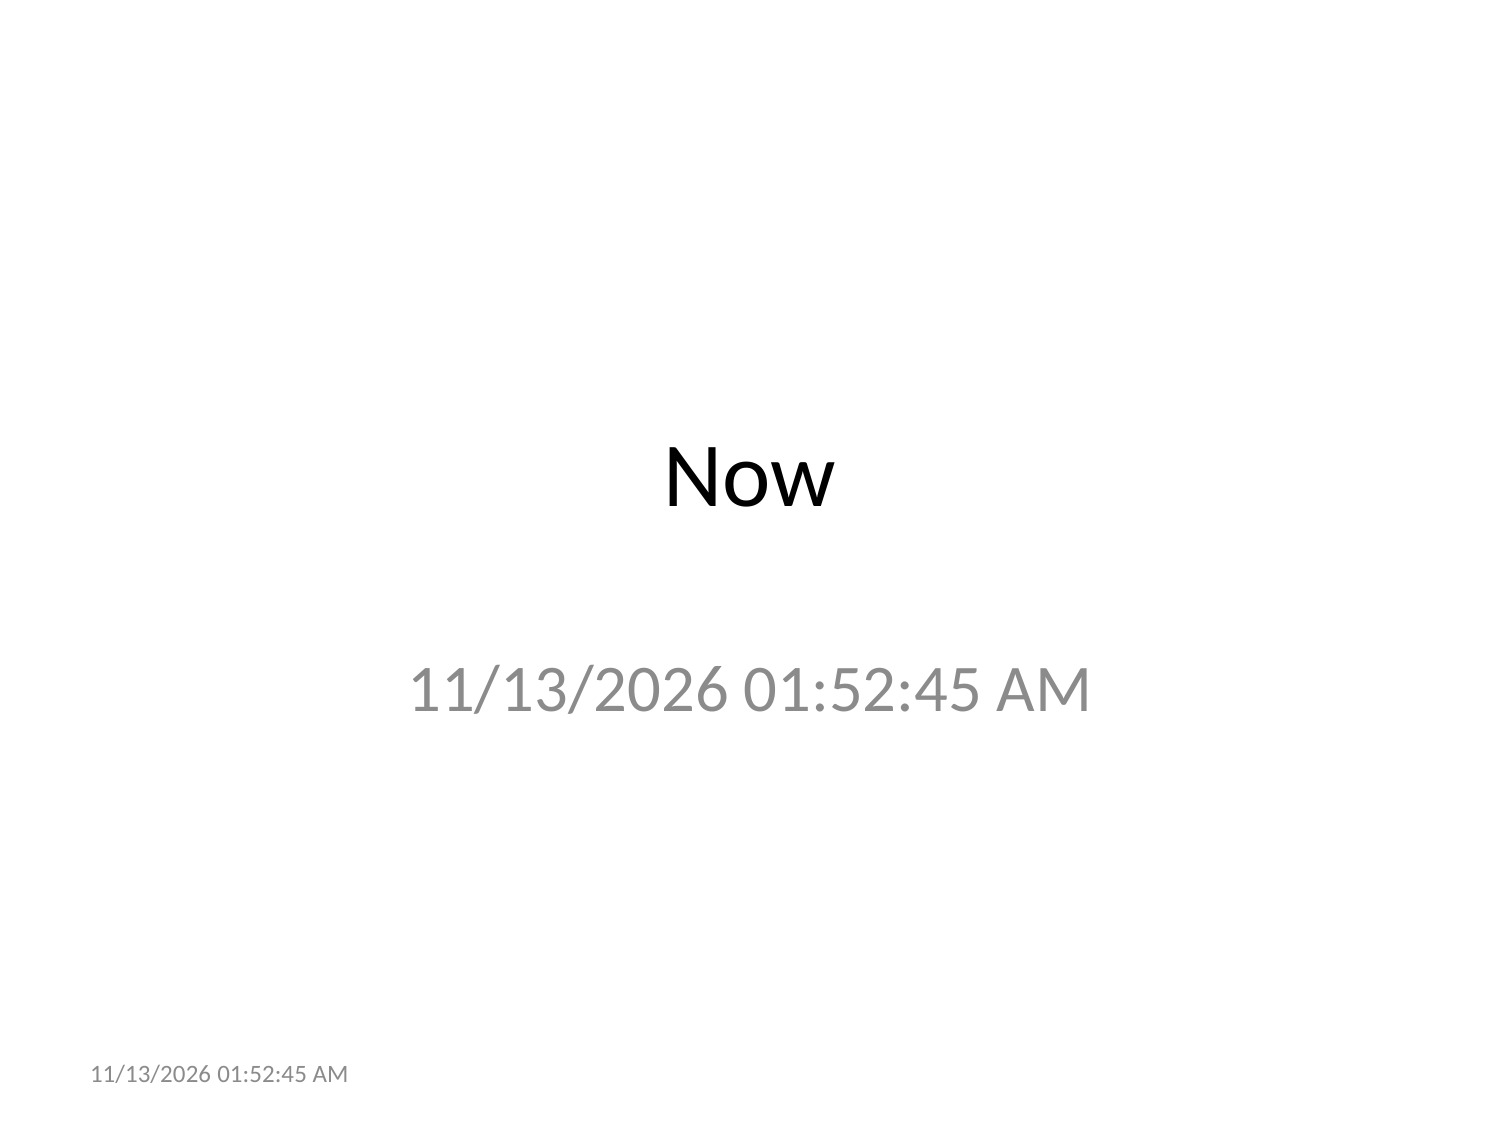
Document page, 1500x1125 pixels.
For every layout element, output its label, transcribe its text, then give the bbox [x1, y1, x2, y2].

subtitle 2011-12-19 10:20:04 AM [225, 637, 1275, 925]
title Now [112, 349, 1388, 591]
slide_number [75, 1042, 425, 1103]
